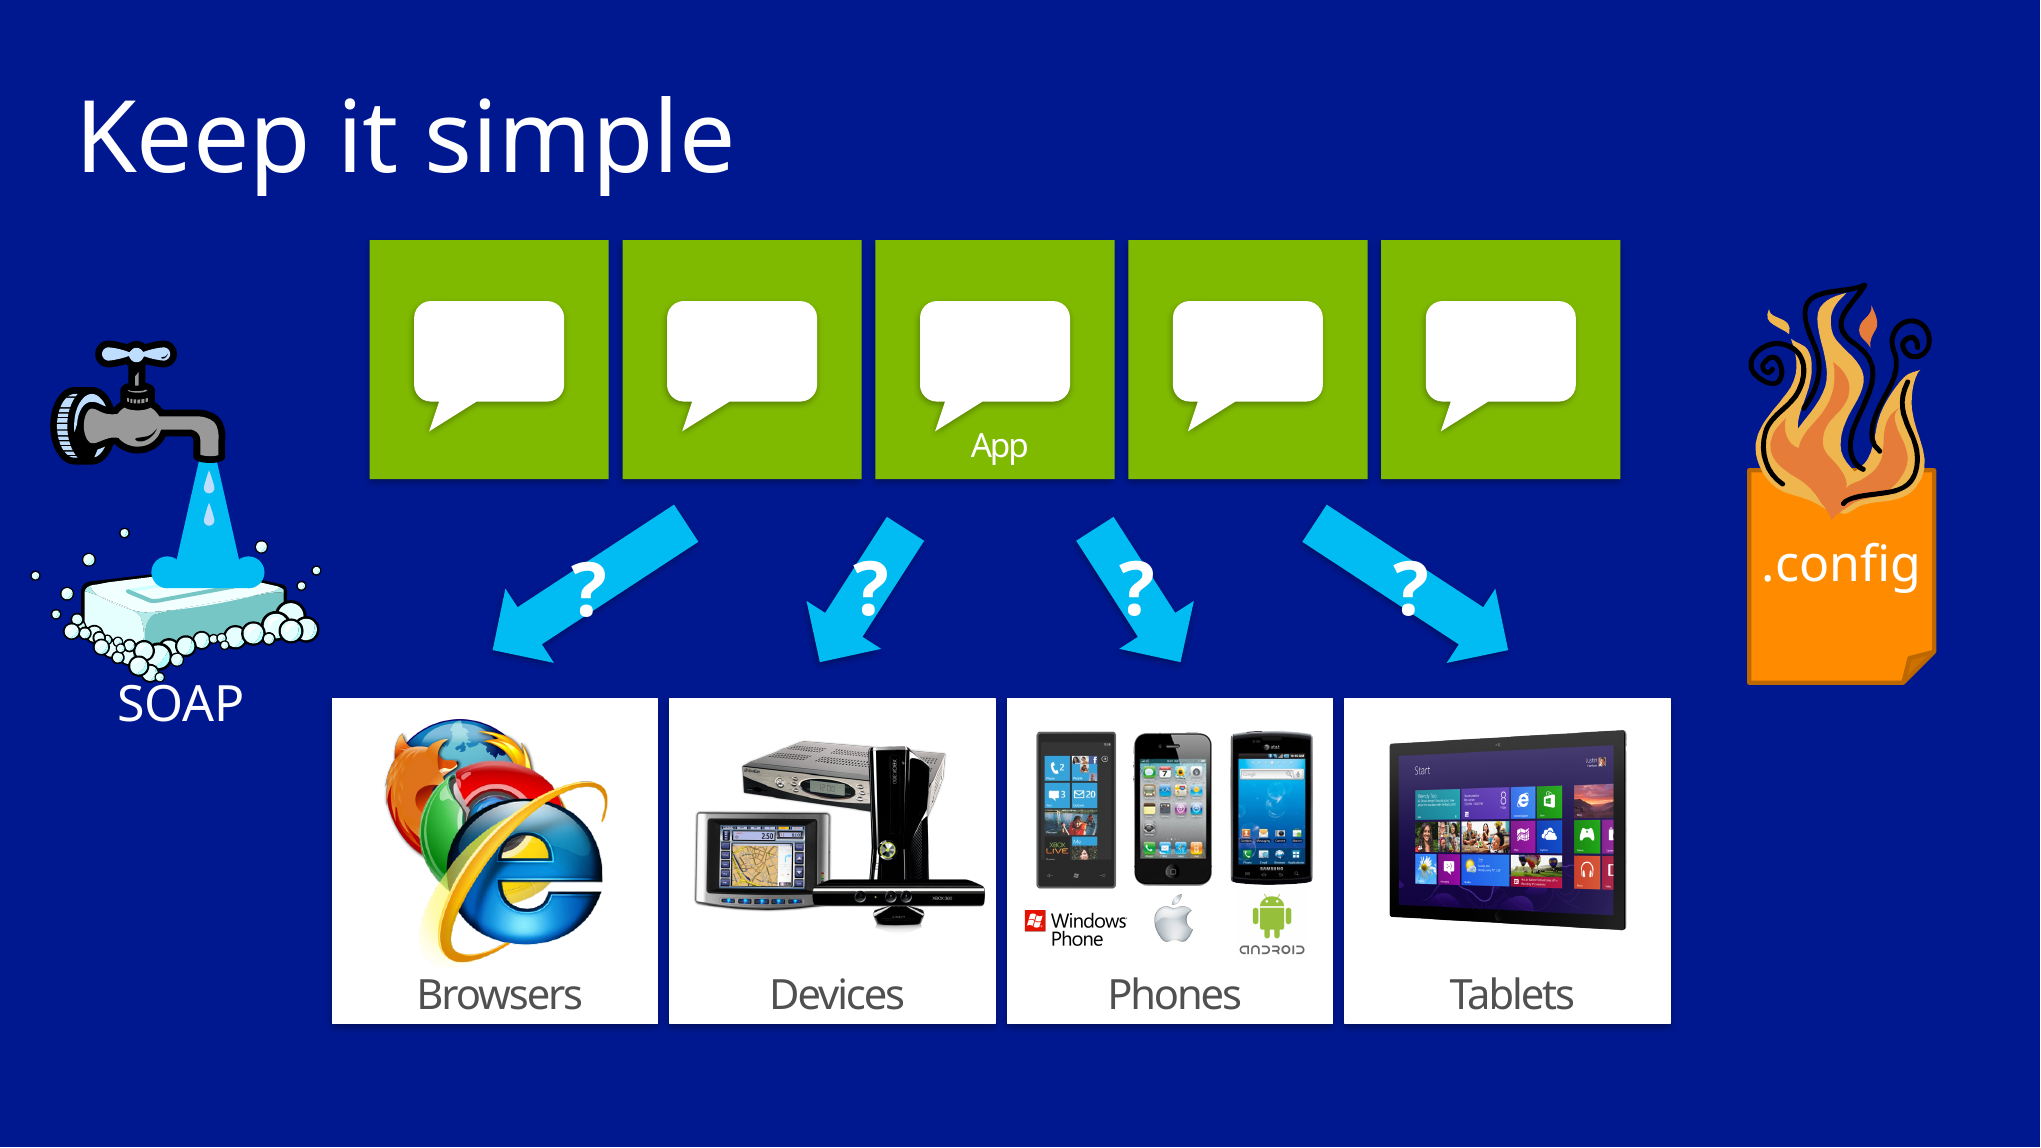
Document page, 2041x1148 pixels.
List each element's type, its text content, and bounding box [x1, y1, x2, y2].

title Keep it simple [45, 48, 1996, 199]
picture [30, 340, 322, 683]
picture [1745, 282, 1938, 522]
text_box [805, 591, 882, 663]
text_box [1075, 516, 1125, 587]
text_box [1380, 239, 1621, 480]
text_box [491, 581, 556, 664]
picture [205, 506, 214, 525]
text_box [623, 503, 700, 593]
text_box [332, 688, 1671, 1024]
text_box ? [1378, 533, 1445, 638]
text_box ? [556, 533, 623, 639]
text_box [875, 239, 1115, 480]
text_box ? [1105, 533, 1171, 638]
text_box ? [838, 533, 904, 639]
text_box [1301, 504, 1378, 593]
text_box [369, 239, 610, 480]
text_box [1445, 581, 1509, 664]
text_box [230, 510, 234, 524]
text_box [622, 239, 862, 480]
picture [205, 474, 214, 493]
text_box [1128, 239, 1368, 480]
text_box [875, 516, 925, 574]
text_box [1118, 600, 1195, 663]
text_box SOAP [87, 691, 276, 756]
text_box .config [1747, 528, 1937, 685]
